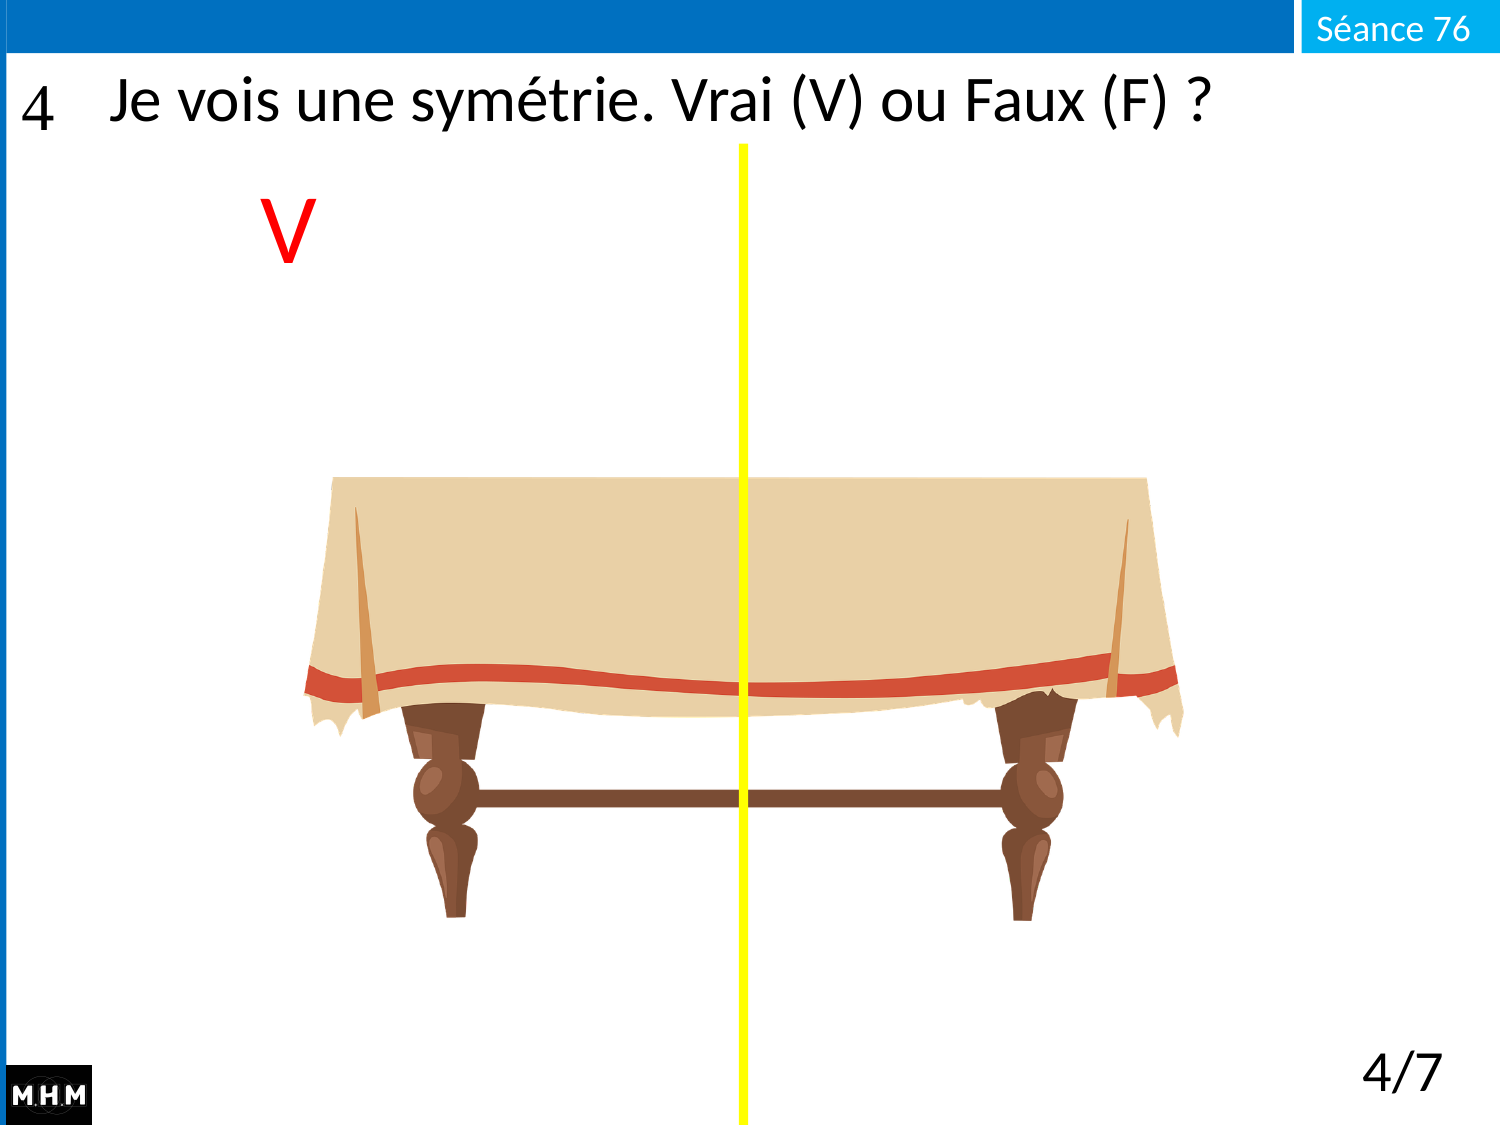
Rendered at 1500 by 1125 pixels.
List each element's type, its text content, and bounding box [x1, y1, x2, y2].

text_box V [246, 155, 499, 291]
picture [6, 1065, 92, 1125]
picture [303, 476, 743, 921]
text_box 4/7 [1319, 1026, 1488, 1111]
title Je vois une symétrie. Vrai (V) ou Faux (F) ? [94, 57, 1389, 144]
picture [744, 476, 1184, 921]
